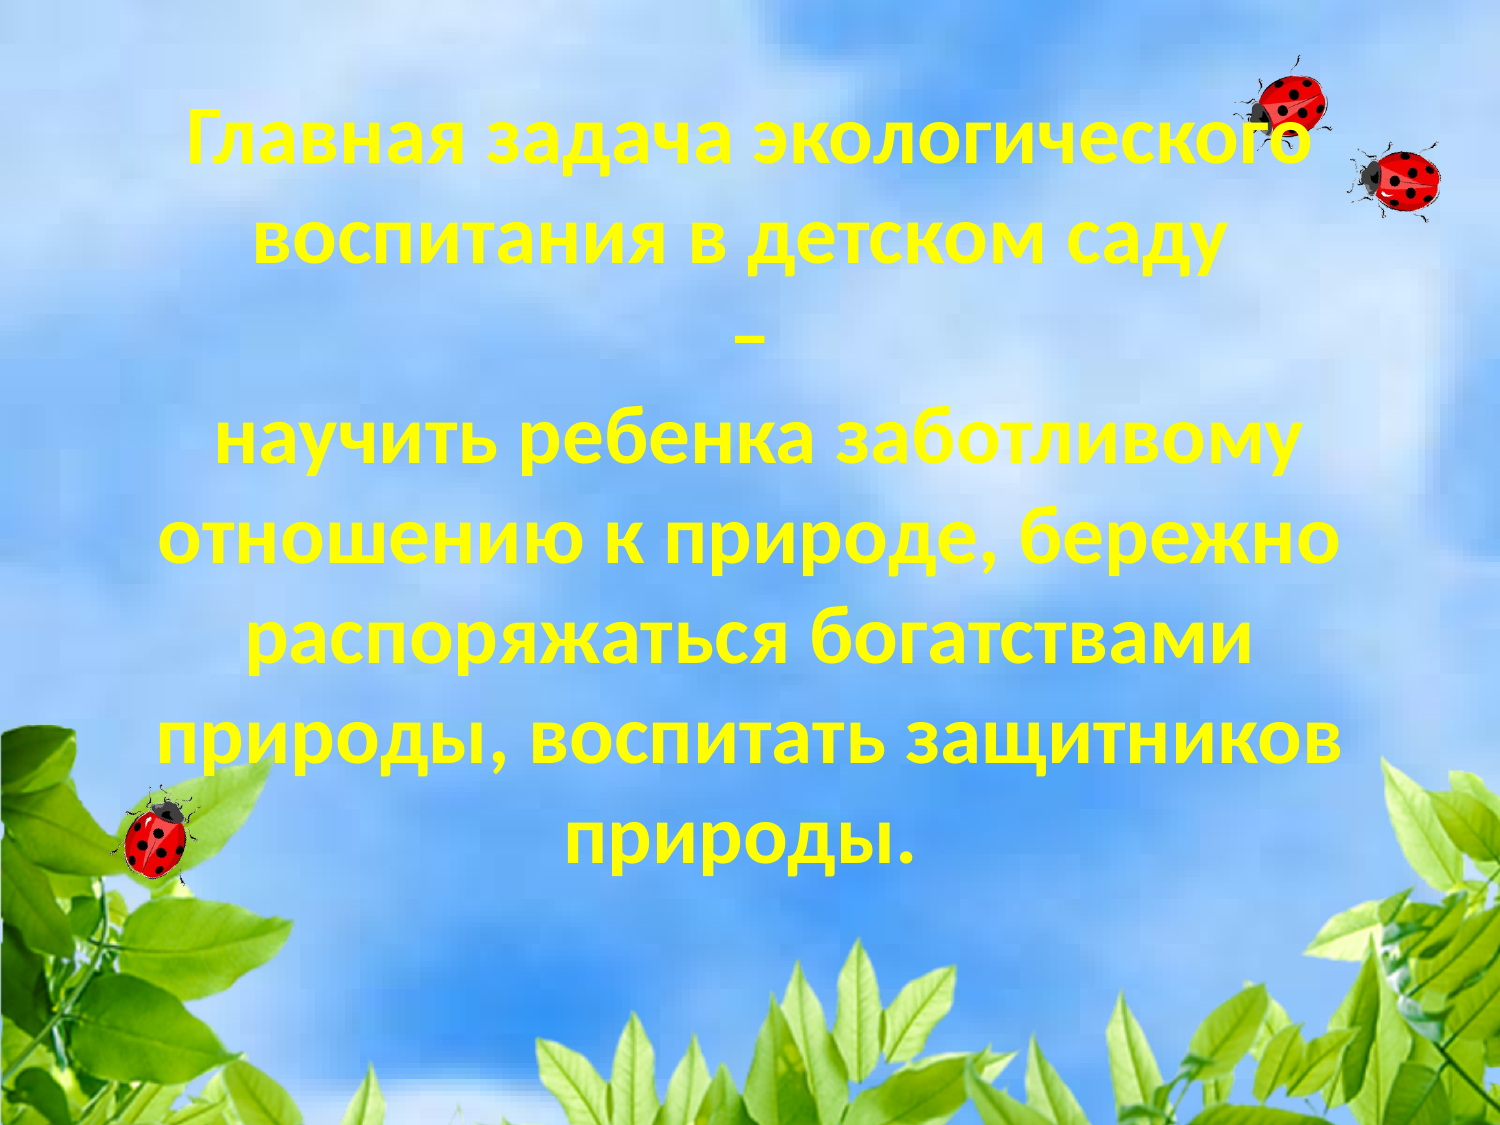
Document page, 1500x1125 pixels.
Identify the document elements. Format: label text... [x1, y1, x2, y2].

picture [0, 0, 1500, 1125]
title Главная задача экологического воспитания в детском саду – научить ребенка заботливому отношению к природе, бережно распоряжаться богатствами природы, воспитать защитников природы. [75, 45, 1425, 1125]
